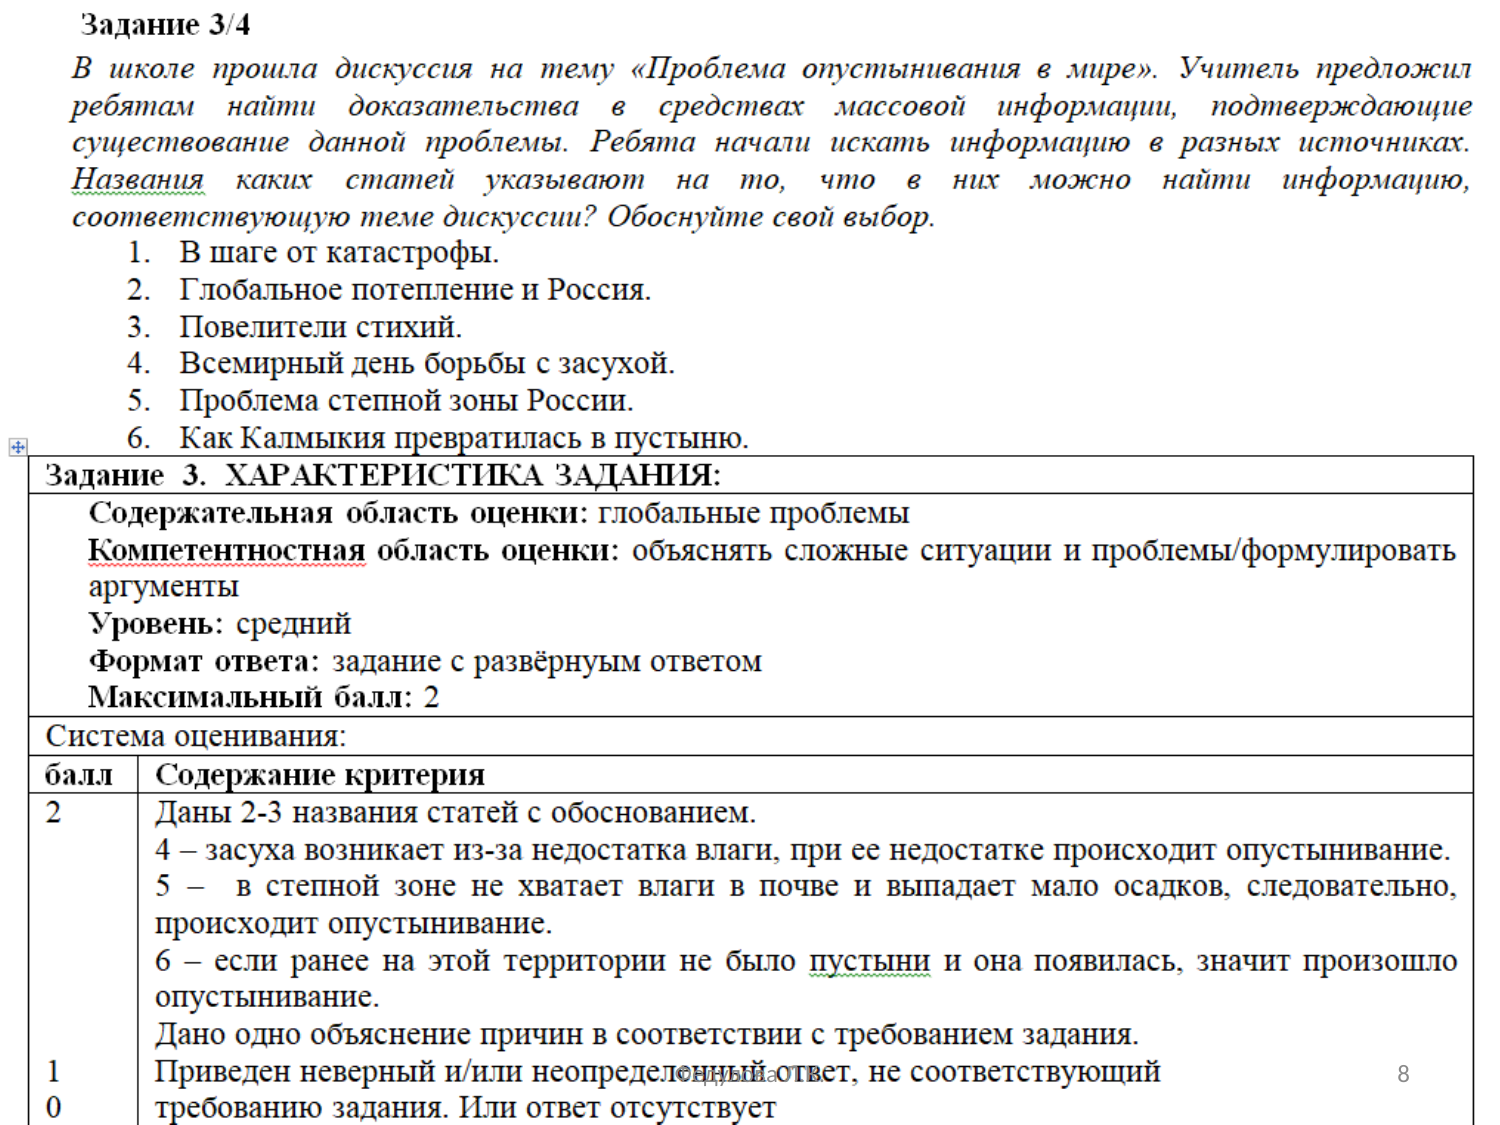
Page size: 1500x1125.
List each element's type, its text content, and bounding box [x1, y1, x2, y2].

picture [0, 0, 1500, 1125]
slide_number 8 [1074, 1042, 1425, 1103]
footer Федулова Л.К. [512, 1042, 988, 1103]
